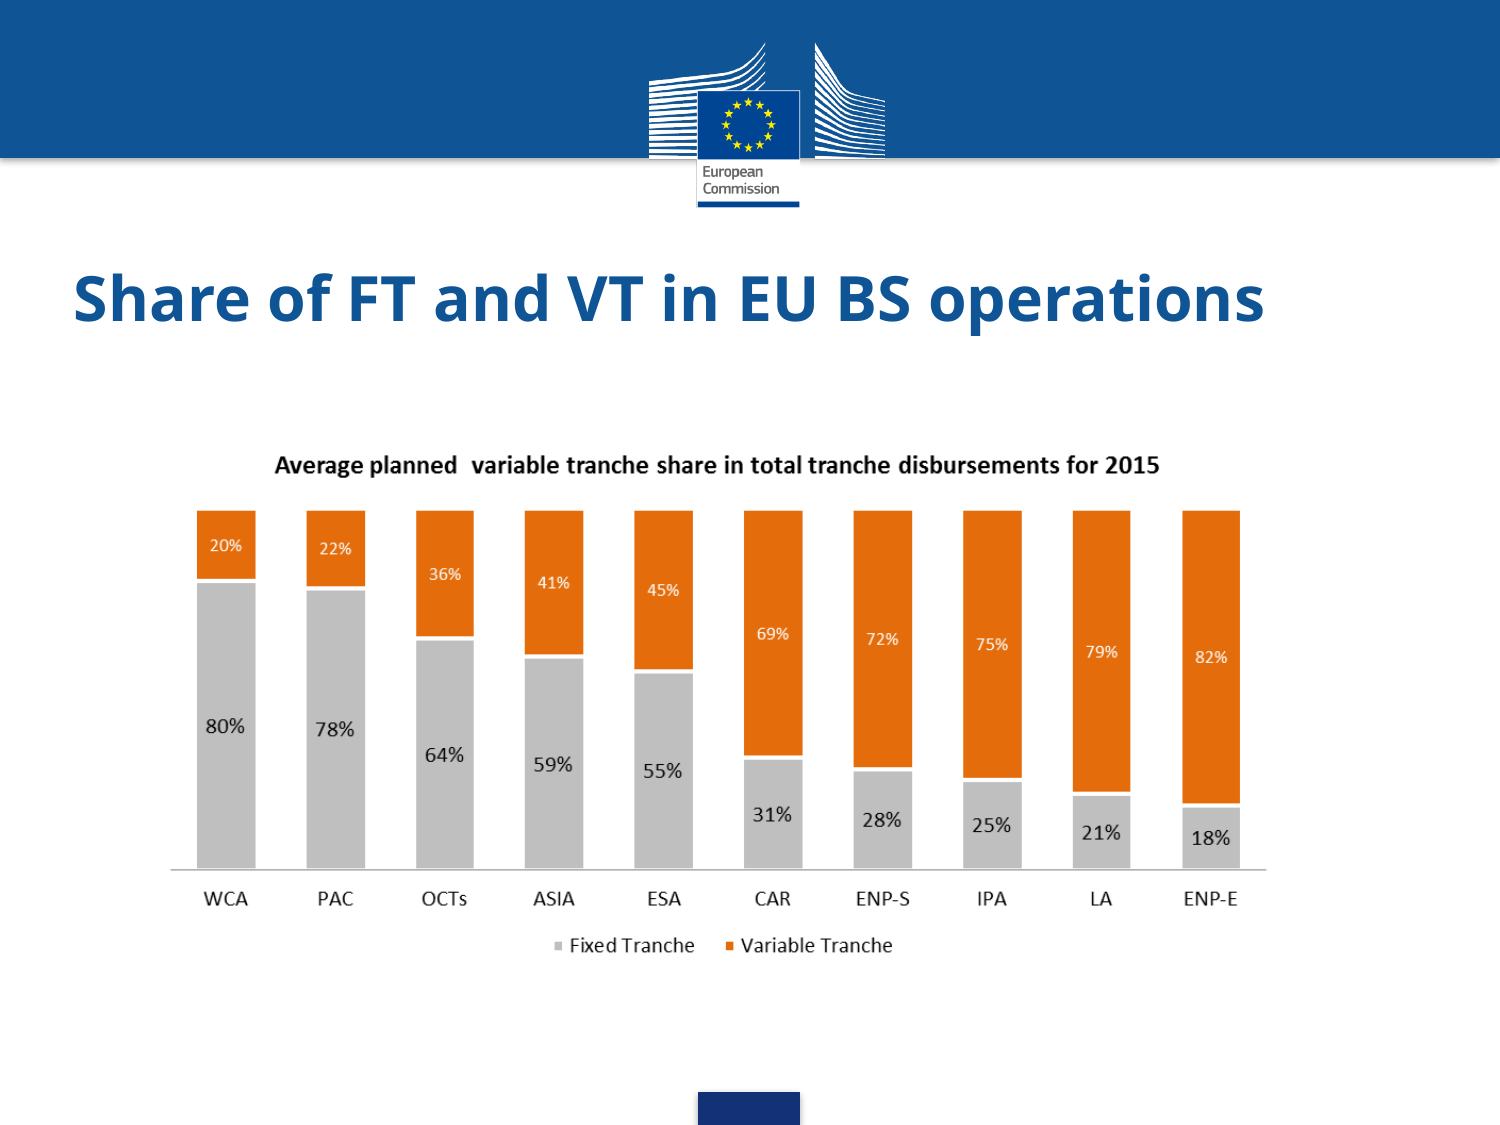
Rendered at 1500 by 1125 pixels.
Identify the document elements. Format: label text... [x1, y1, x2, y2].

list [147, 432, 1290, 980]
title Share of FT and VT in EU BS operations [0, 219, 1500, 374]
picture [649, 42, 885, 208]
